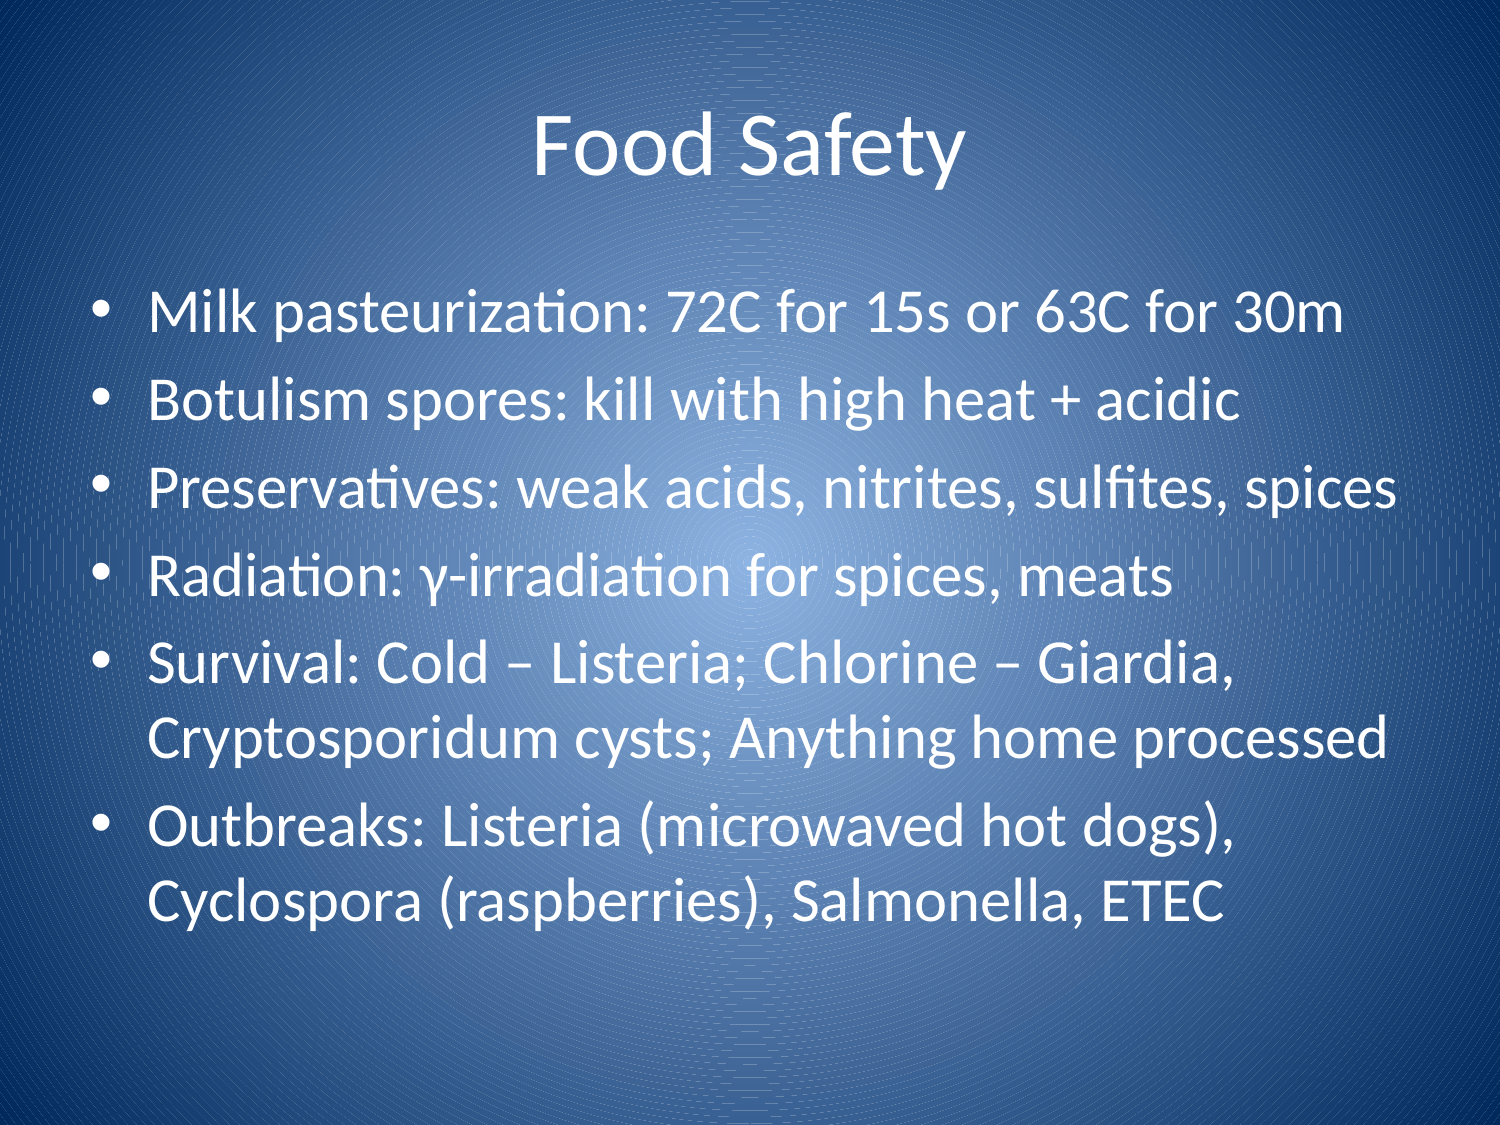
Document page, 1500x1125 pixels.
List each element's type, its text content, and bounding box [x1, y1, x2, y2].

title Food Safety [75, 45, 1425, 233]
list Milk pasteurization: 72C for 15s or 63C for 30m Botulism spores: kill with high heat + acidic Preservatives: weak acids, nitrites, sulfites, spices Radiation: γ-irradiation for spices, meats Survival: Cold – Listeria; Chlorine – Giardia, Cryptosporidum cysts; Anything home processed Outbreaks: Listeria (microwaved hot dogs), Cyclospora (raspberries), Salmonella, ETEC [75, 262, 1425, 1005]
